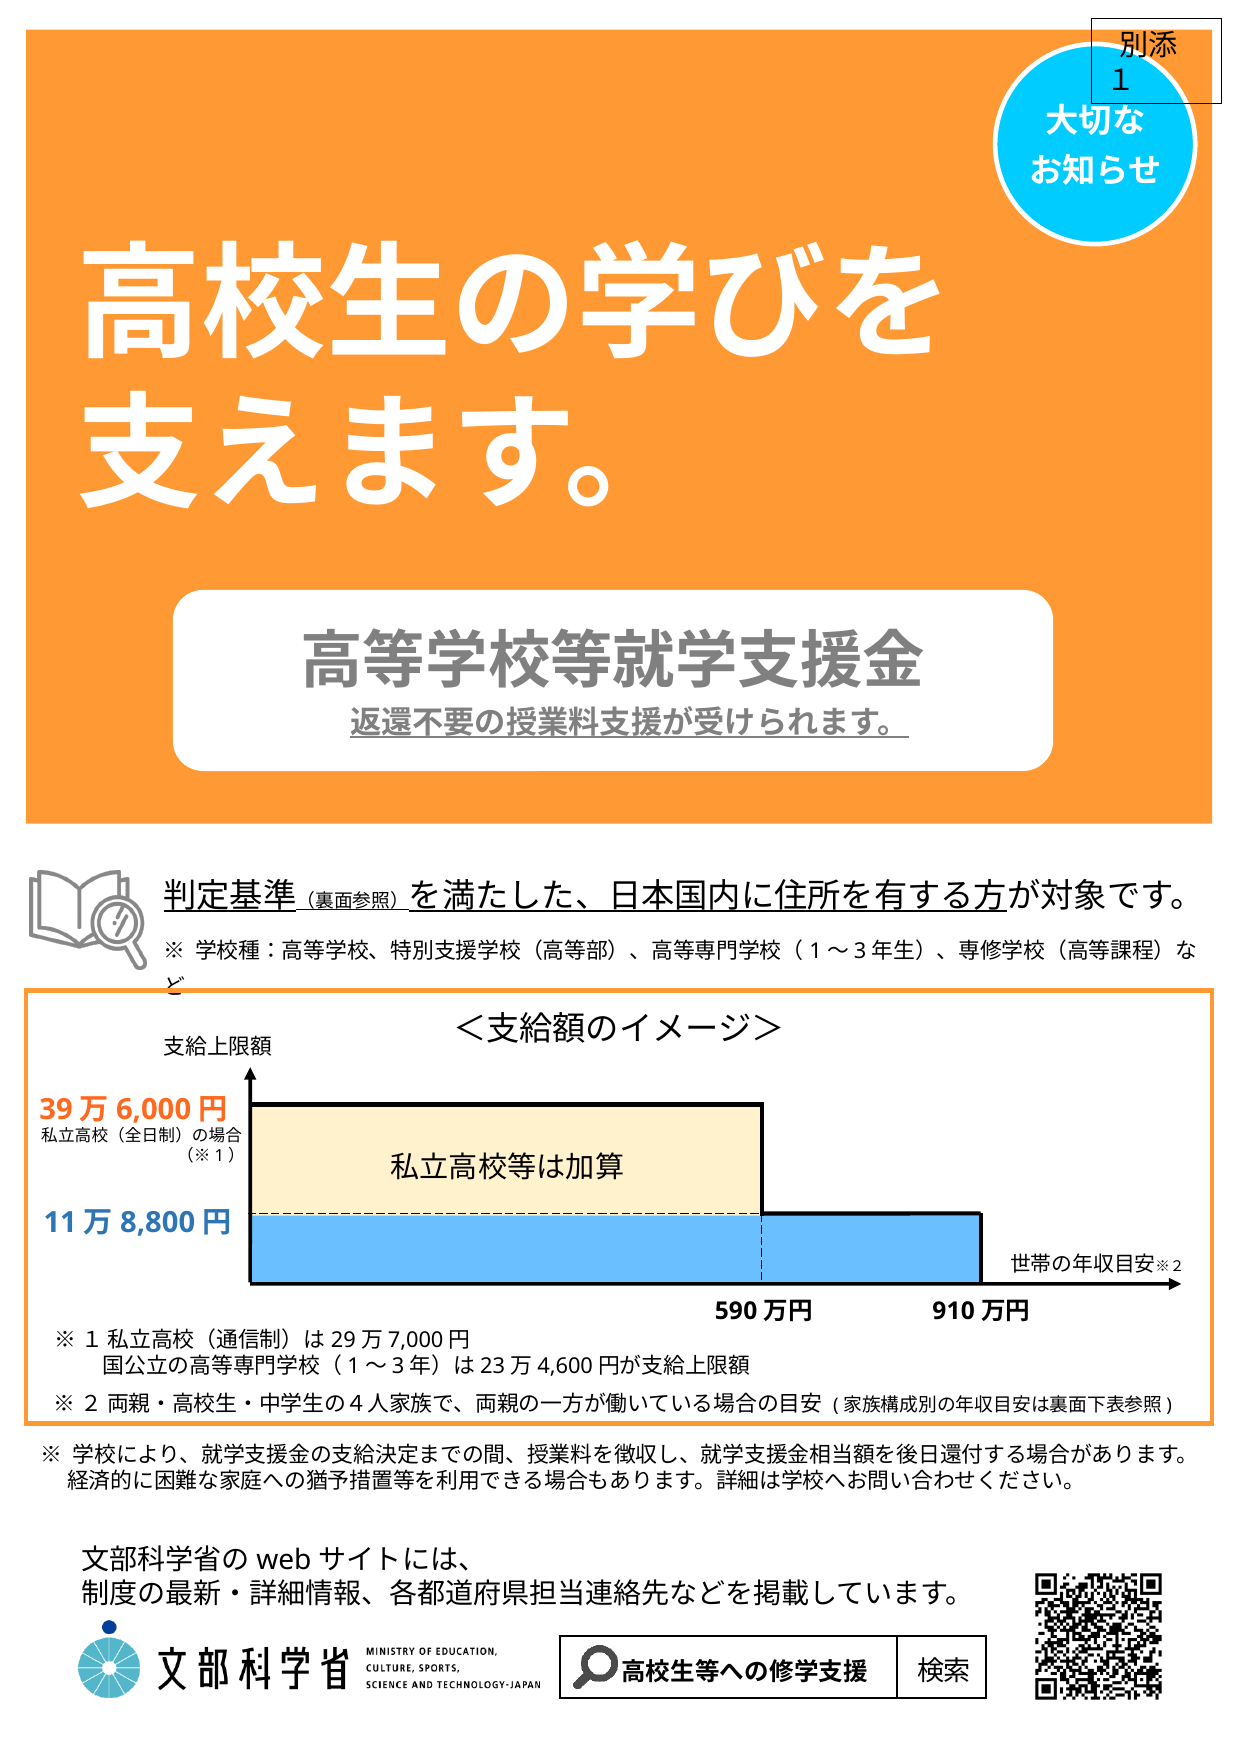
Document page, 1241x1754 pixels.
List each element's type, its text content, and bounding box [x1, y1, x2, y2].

text_box 11万8,800円 [21, 1195, 25, 1246]
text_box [559, 1635, 986, 1698]
picture [78, 1620, 540, 1698]
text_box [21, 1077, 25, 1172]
text_box [25, 29, 1213, 825]
picture [29, 870, 147, 970]
text_box 高校生の学びを 支えます。 [47, 175, 1114, 564]
text_box ※ 学校により、就学支援金の支給決定までの間、授業料を徴収し、就学支援金相当額を後日還付する場合があります。 経済的に困難な家庭への猶予措置等を利用できる場合もあります。詳細は学校へお問い合わせください。 [26, 1433, 1213, 1501]
text_box 別添１ [1091, 18, 1222, 104]
text_box [25, 990, 1213, 1424]
text_box 文部科学省のwebサイトには、 制度の最新・詳細情報、各都道府県担当連絡先などを掲載しています。 [66, 1534, 1010, 1617]
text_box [995, 43, 1196, 245]
text_box [49, 1501, 1193, 1714]
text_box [698, 1287, 1047, 1333]
text_box 判定基準（裏面参照）を満たした、日本国内に住所を有する方が対象です。 ※ 学校種：高等学校、特別支援学校（高等部）、高等専門学校（1～3年生）、専修学校（高等課程）など [148, 870, 1224, 1007]
text_box 高等学校等就学支援金 返還不要の授業料支援が受けられます。 [171, 588, 1055, 773]
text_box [147, 1025, 1182, 1284]
picture [1023, 1561, 1174, 1712]
